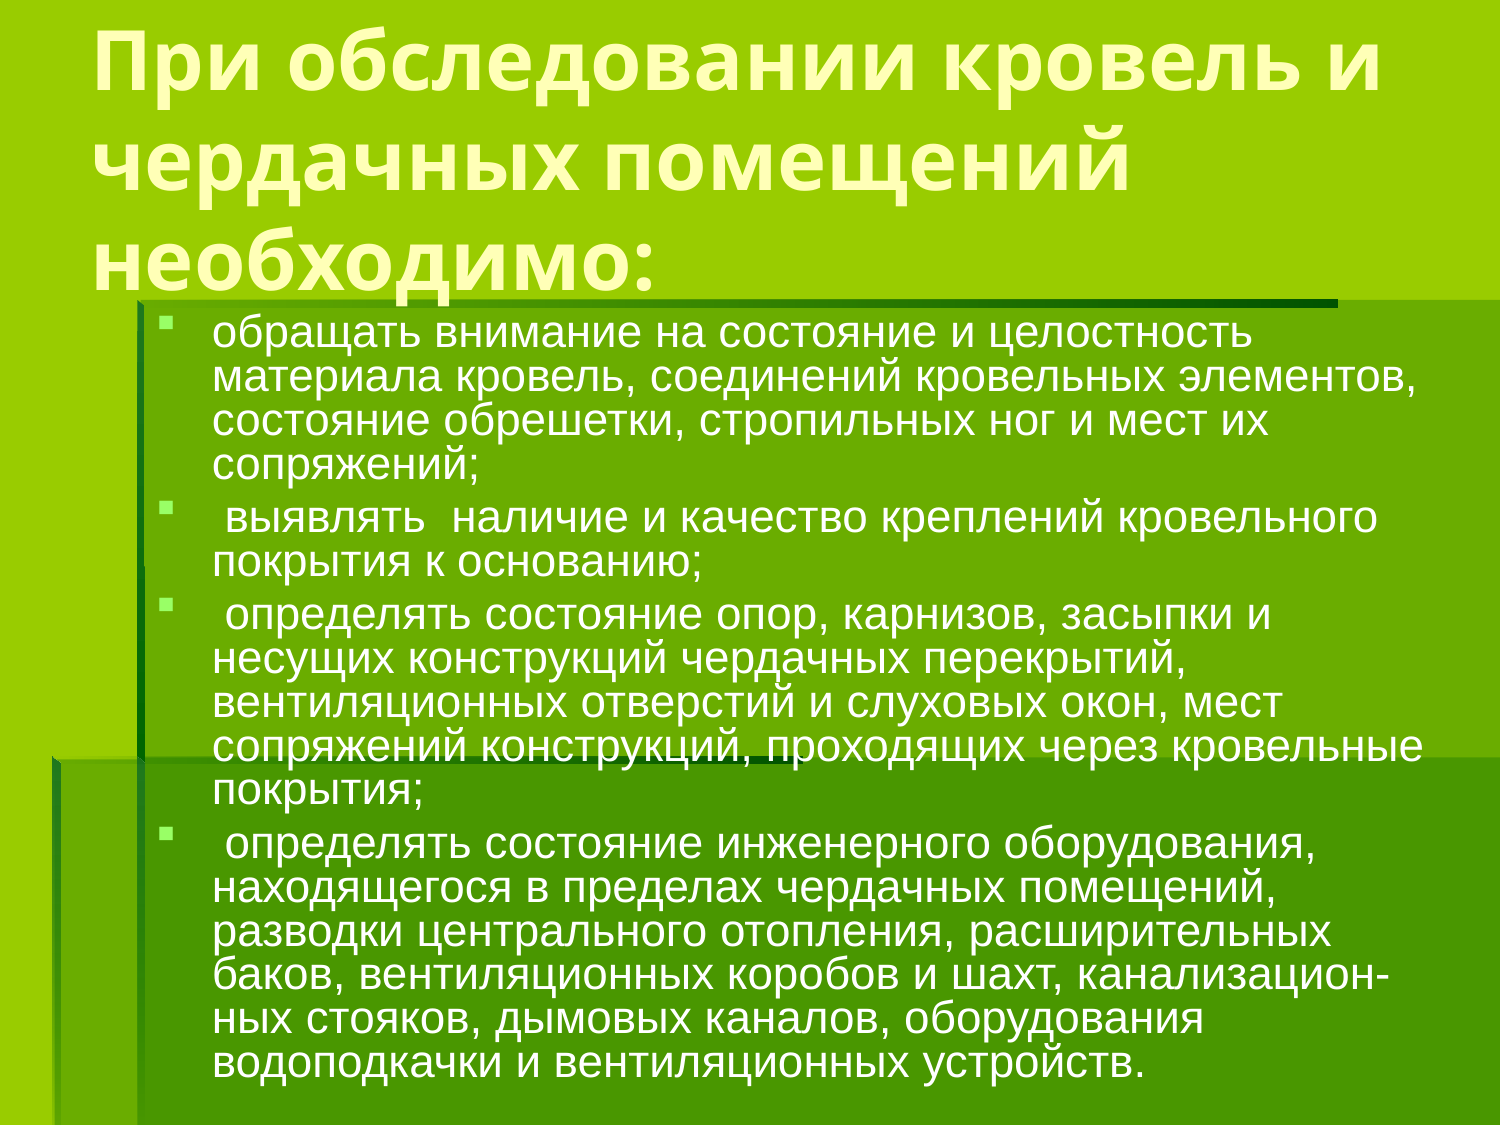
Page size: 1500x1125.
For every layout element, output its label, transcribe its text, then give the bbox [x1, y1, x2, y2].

list обращать внимание на состояние и целостность материала кровель, соединений кровельных элементов, состояние обрешетки, стропильных ног и мест их сопряжений; выявлять наличие и качество креплений кровельного покрытия к основанию; определять состояние опор, карнизов, засыпки и несущих конструкций чердачных перекрытий, вентиляционных отверстий и слуховых окон, мест сопряжений конструкций, проходящих через кровельные покрытия; определять состояние инженерного оборудования, находящегося в пределах чердачных помещений, разводки центрального отопления, расширительных баков, вентиляционных коробов и шахт, канализацион- ных стояков, дымовых каналов, оборудования водоподкачки и вентиляционных устройств. [140, 304, 1454, 1125]
title При обследовании кровель и чердачных помещений необходимо: [74, 39, 1451, 276]
